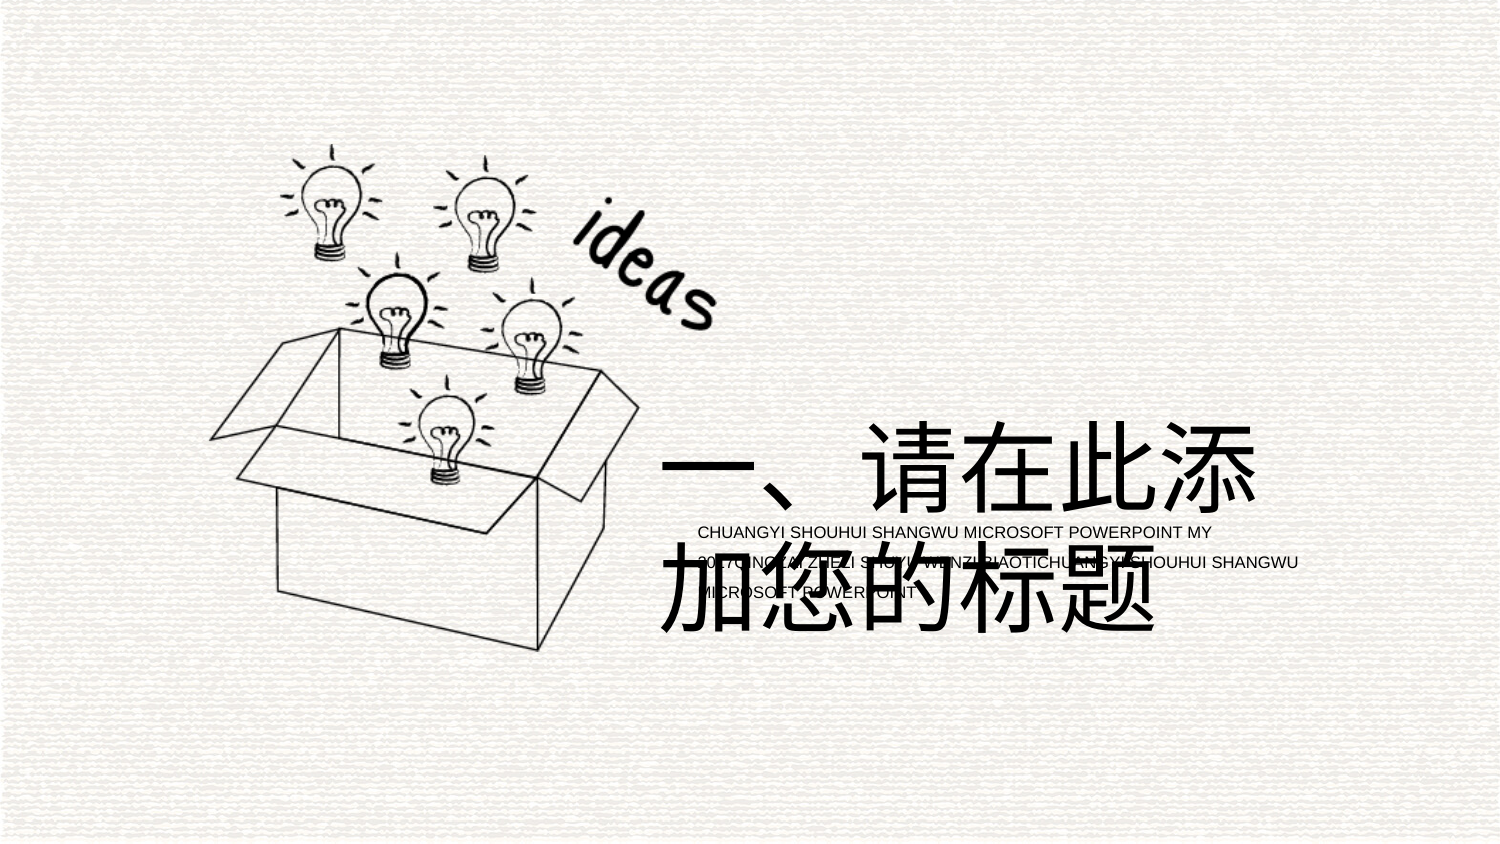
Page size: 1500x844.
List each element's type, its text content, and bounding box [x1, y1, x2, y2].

text_box CHUANGYI SHOUHUI SHANGWU MICROSOFT POWERPOINT MY 2017QINGZAI ZHELI SHUYU WENZI BIAOTICHUANGYI SHOUHUI SHANGWU MICROSOFT POWERPOINT [721, 504, 1334, 610]
text_box 一、请在此添加您的标题 [721, 398, 1282, 504]
picture [0, 0, 1500, 844]
text_box 一、请在此添加您的标题 [721, 610, 1282, 653]
